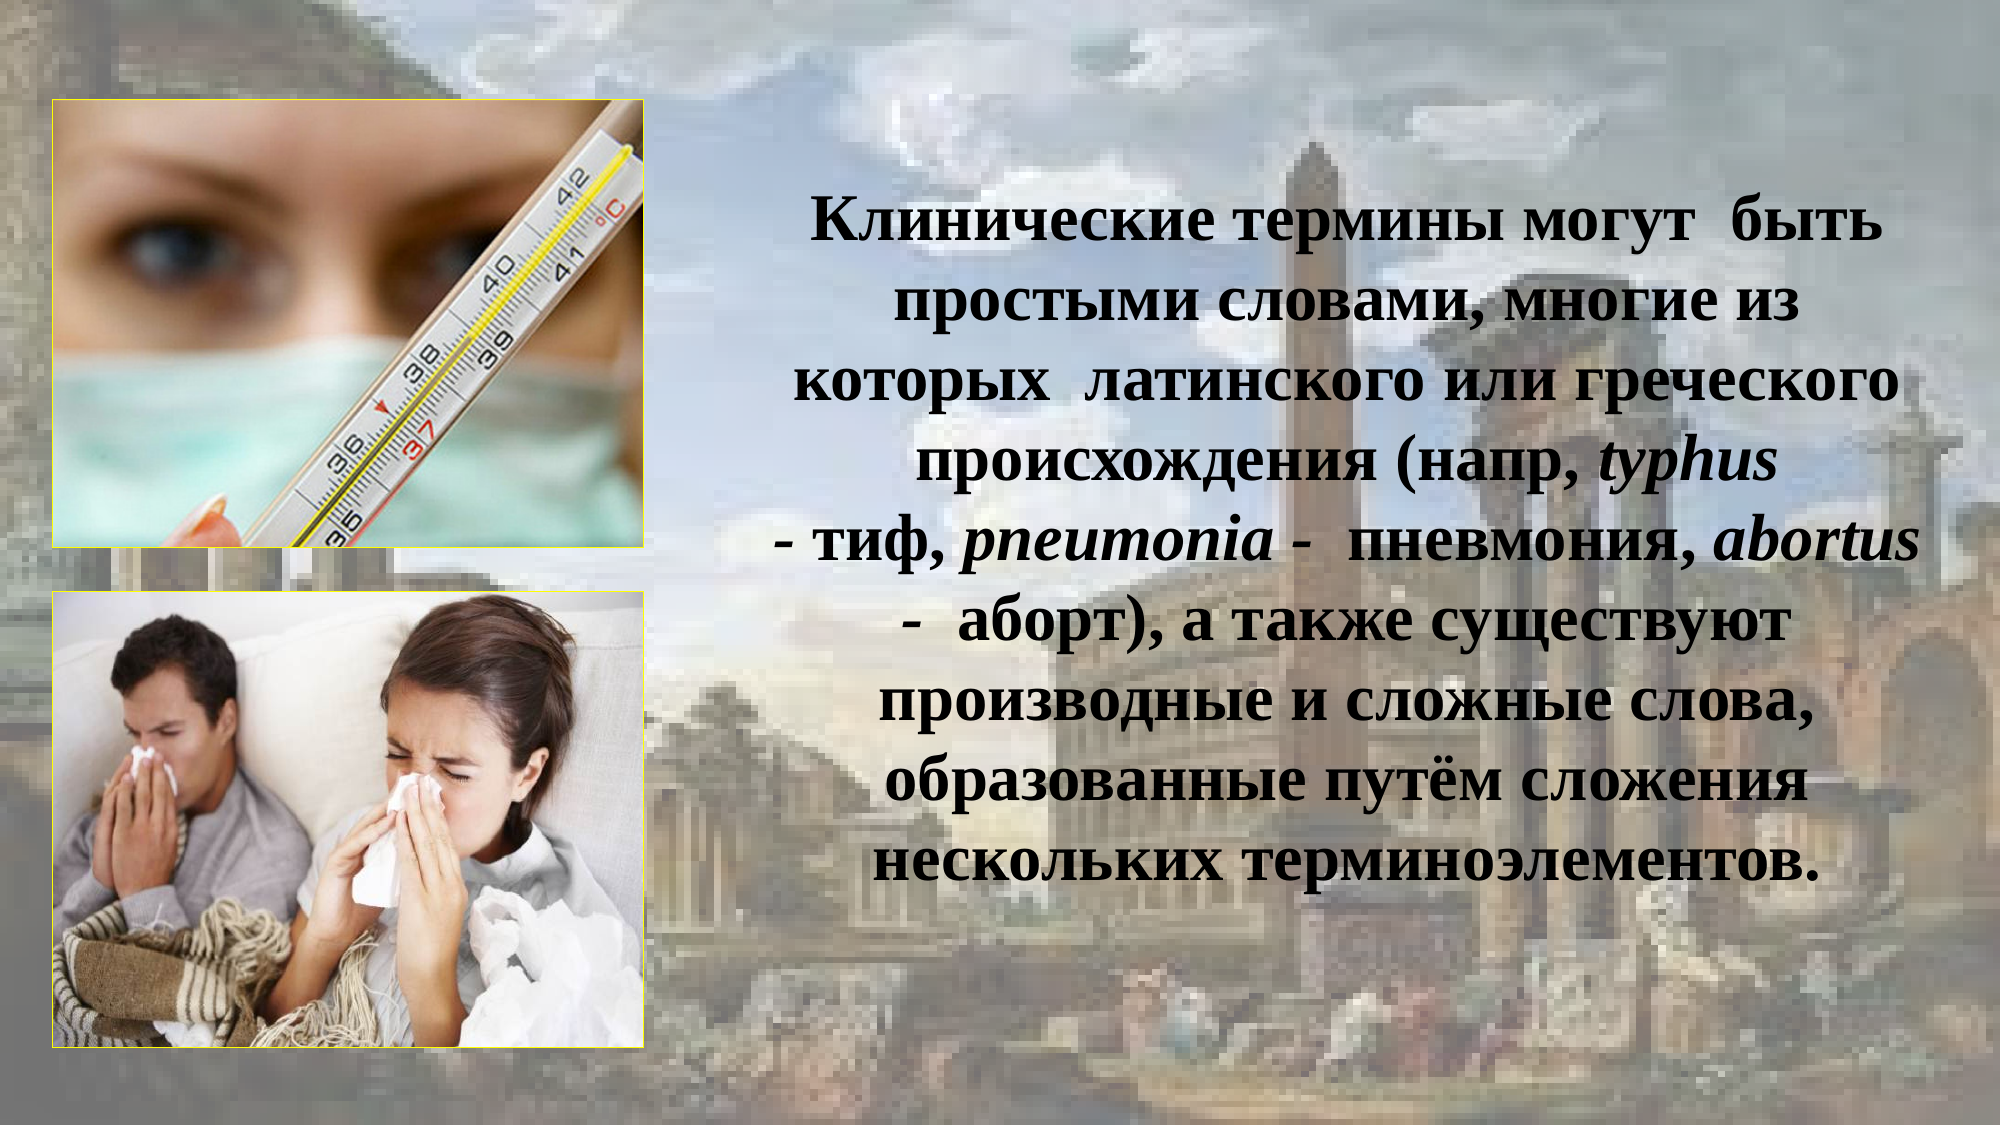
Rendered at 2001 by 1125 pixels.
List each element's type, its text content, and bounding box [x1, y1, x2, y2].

title Клинические термины могут быть простыми словами, многие из которых латинского или греческого происхождения (напр, typhus - тиф, pneumonia - пневмония, abortus - аборт), а также существуют производные и сложные слова, образованные путём сложения нескольких терминоэлементов. [747, 99, 1948, 1048]
picture [51, 99, 644, 549]
picture [51, 591, 644, 1049]
